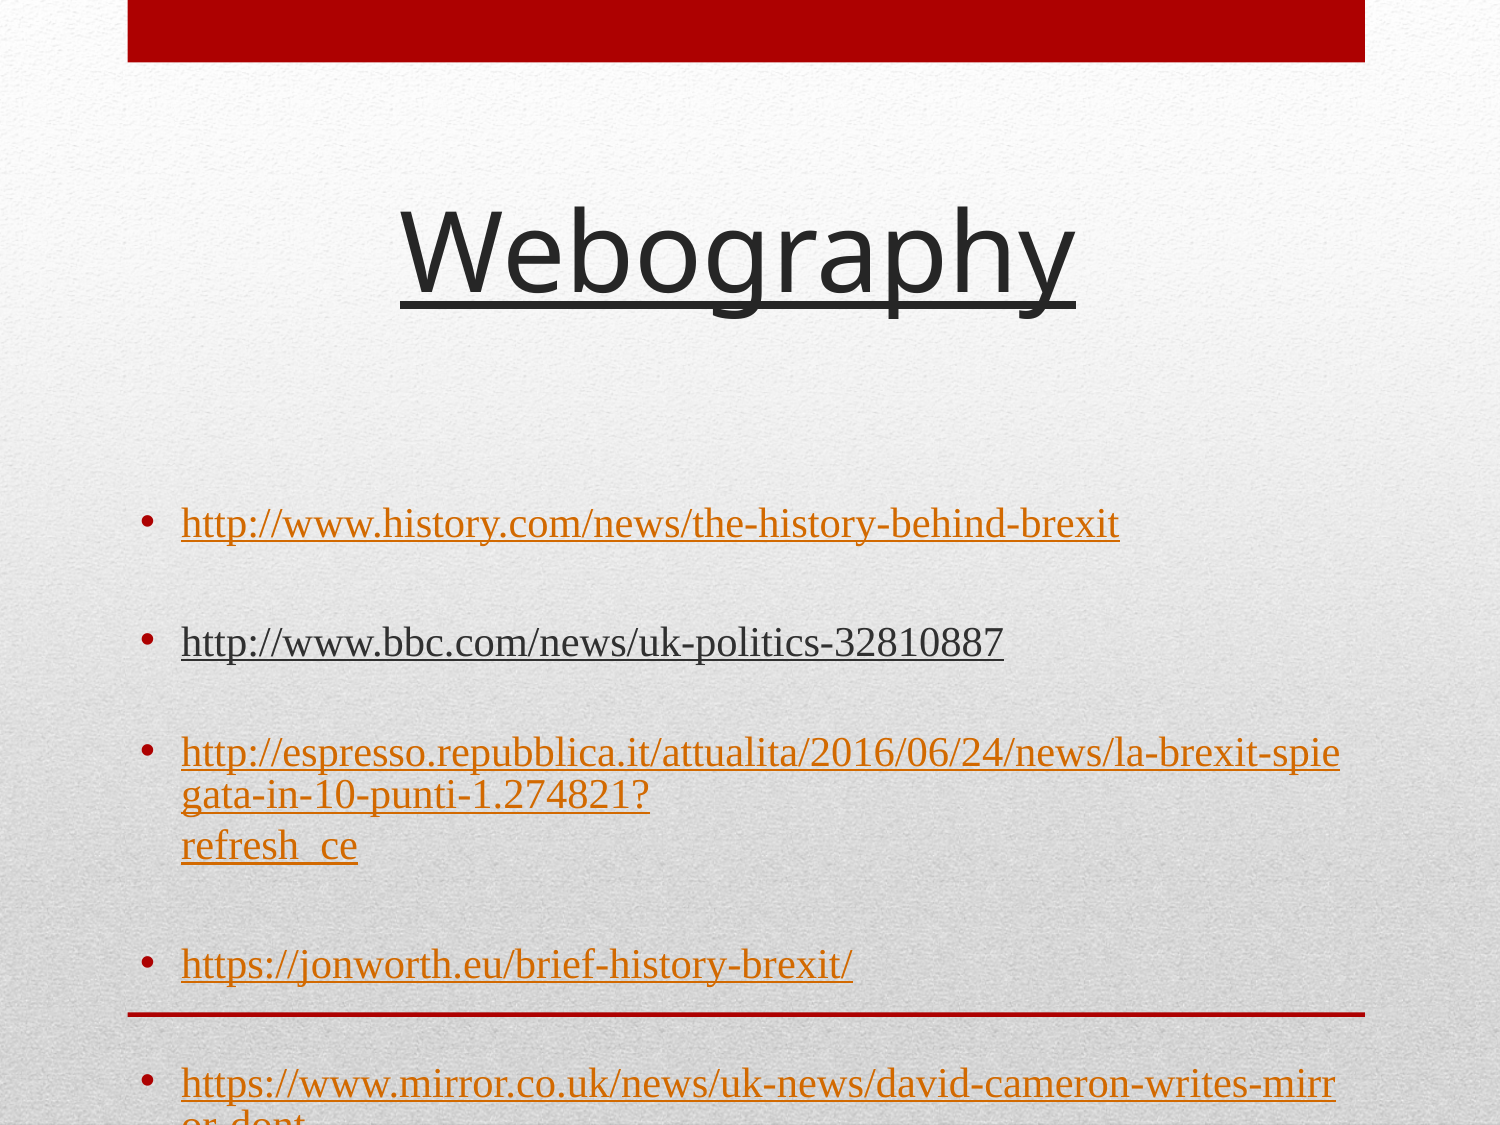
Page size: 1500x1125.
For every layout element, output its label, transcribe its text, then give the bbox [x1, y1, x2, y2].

list http://www.history.com/news/the-history-behind-brexit http://www.bbc.com/news/uk-politics-32810887 http://espresso.repubblica.it/attualita/2016/06/24/news/la-brexit-spiegata-in-10-punti-1.274821?refresh_ce https://jonworth.eu/brief-history-brexit/ https://www.mirror.co.uk/news/uk-news/david-cameron-writes-mirror-dont-7978638 [125, 487, 1363, 1125]
title Webography [181, 59, 1295, 323]
